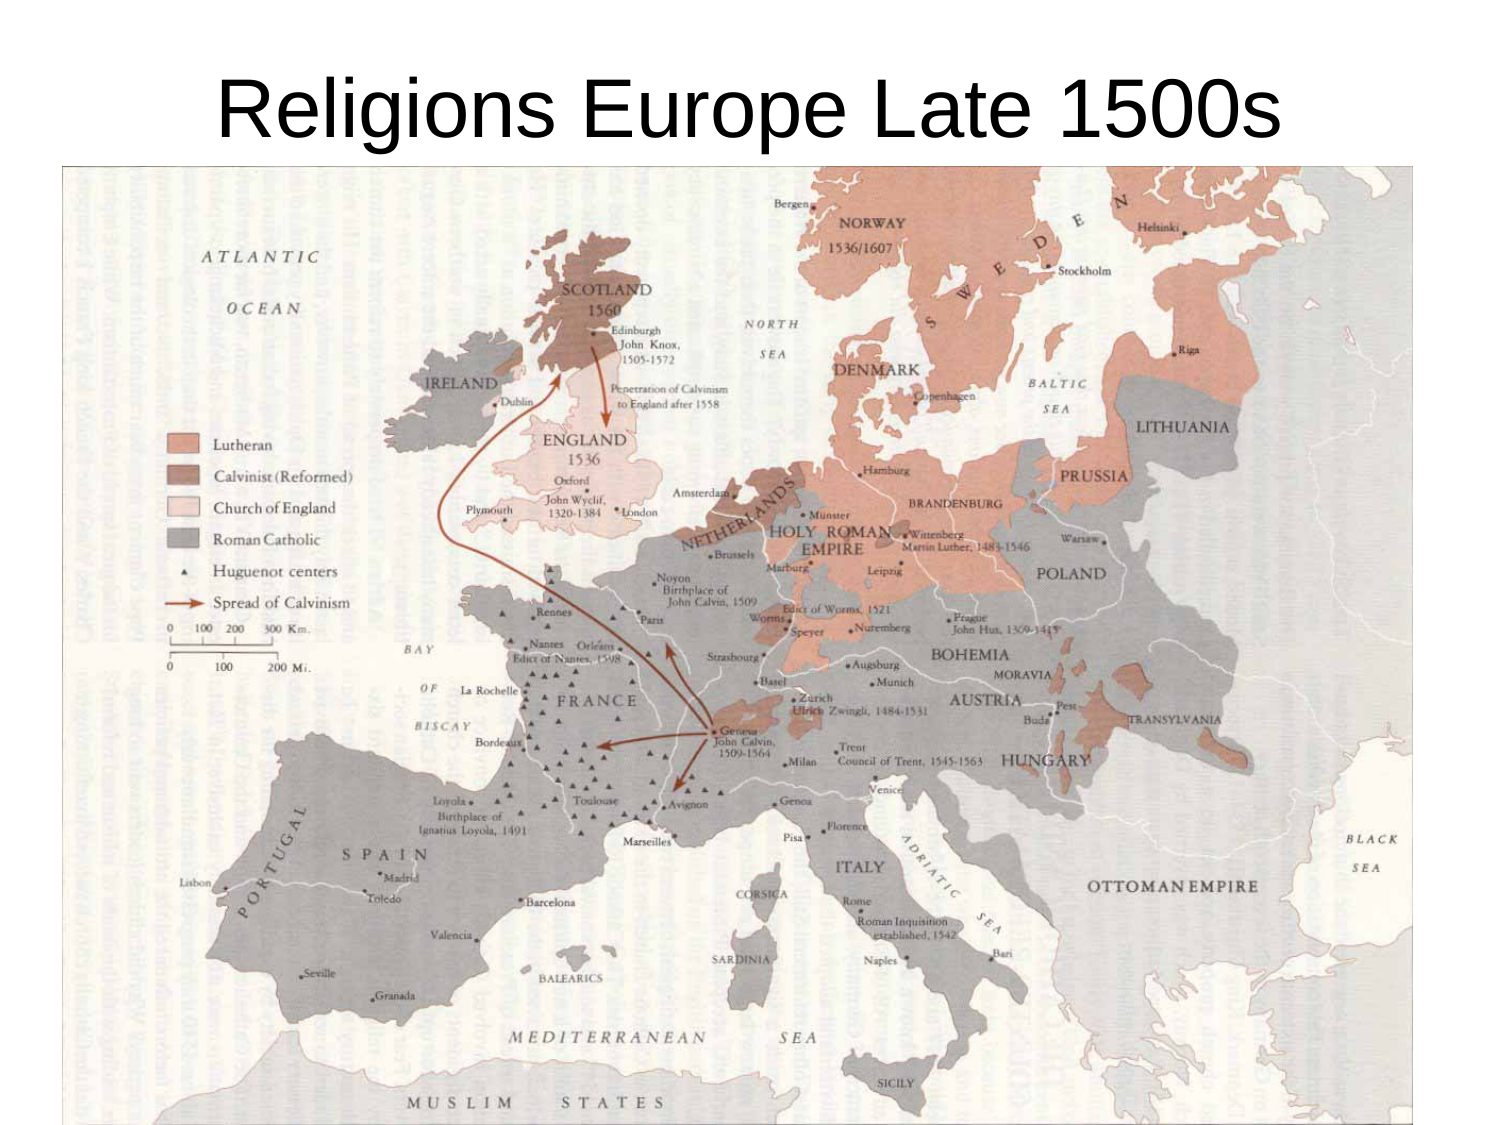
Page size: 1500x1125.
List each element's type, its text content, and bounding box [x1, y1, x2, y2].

picture [62, 166, 1413, 1125]
title Religions Europe Late 1500s [75, 45, 1425, 163]
